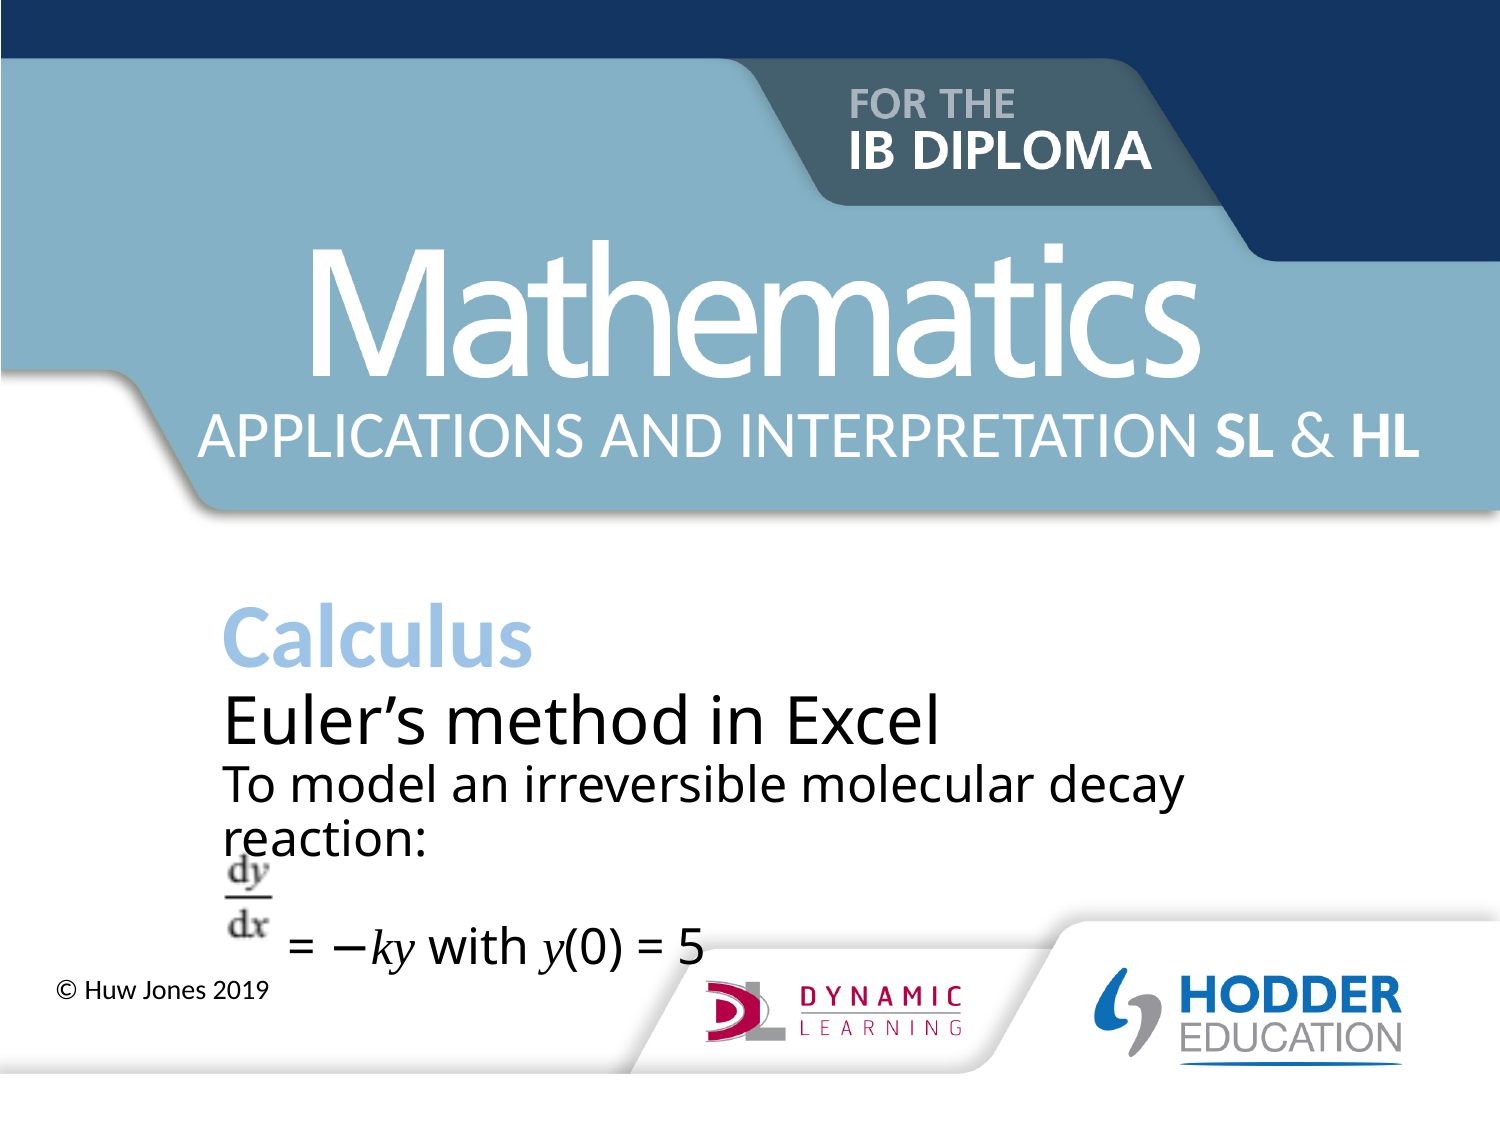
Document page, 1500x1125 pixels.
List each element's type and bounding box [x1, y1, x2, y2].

picture [0, 0, 1500, 1124]
text_box [220, 839, 277, 944]
